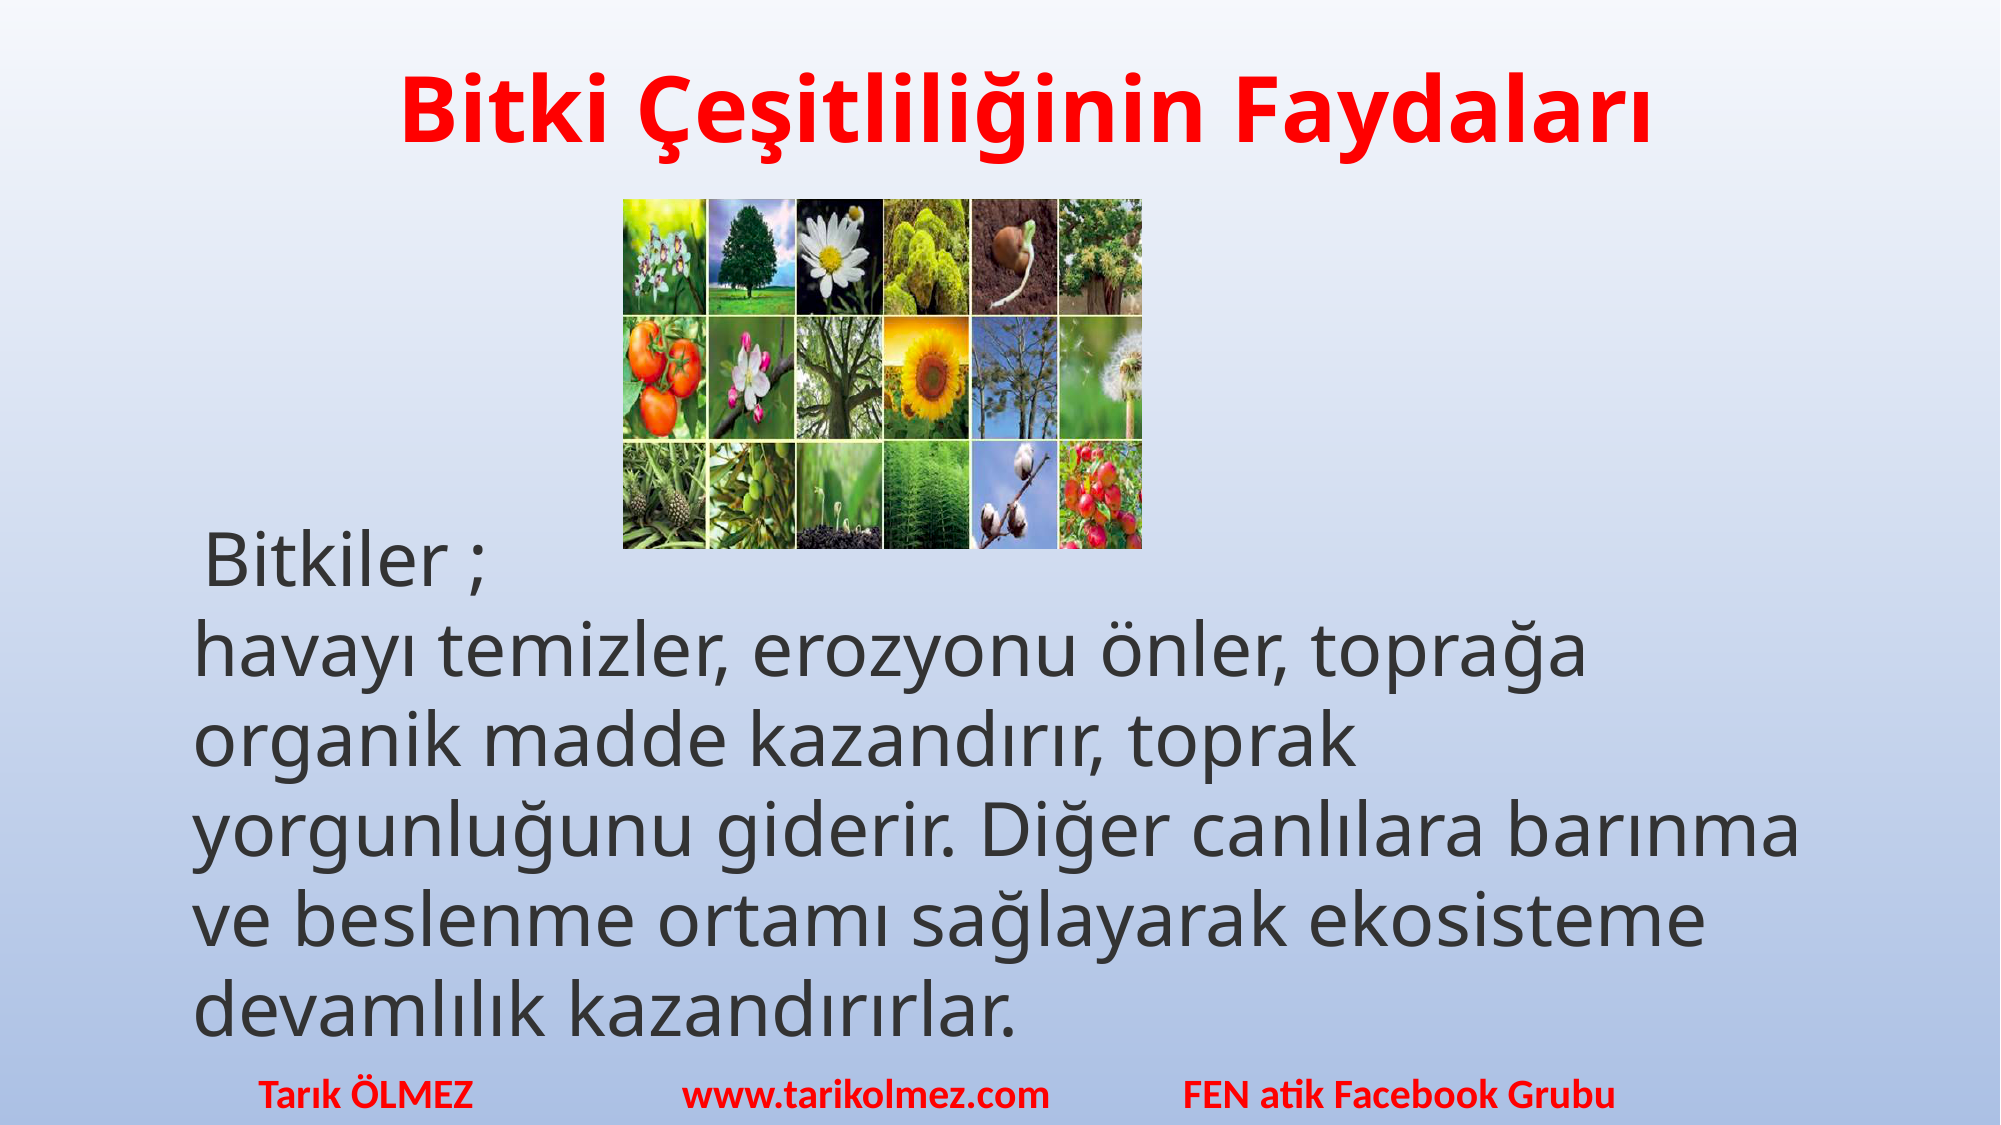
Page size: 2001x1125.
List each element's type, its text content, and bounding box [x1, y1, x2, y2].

text_box Bitki Çeşitliliğinin Faydaları Bitkiler ; havayı temizler, erozyonu önler, toprağa organik madde kazandırır, toprak yorgunluğunu giderir. Diğer canlılara barınma ve beslenme ortamı sağlayarak ekosisteme devamlılık kazandırırlar. [178, 43, 1836, 1125]
picture [623, 199, 1142, 549]
text_box Tarık ÖLMEZ www.tarikolmez.com FEN atik Facebook Grubu [213, 1059, 1663, 1125]
